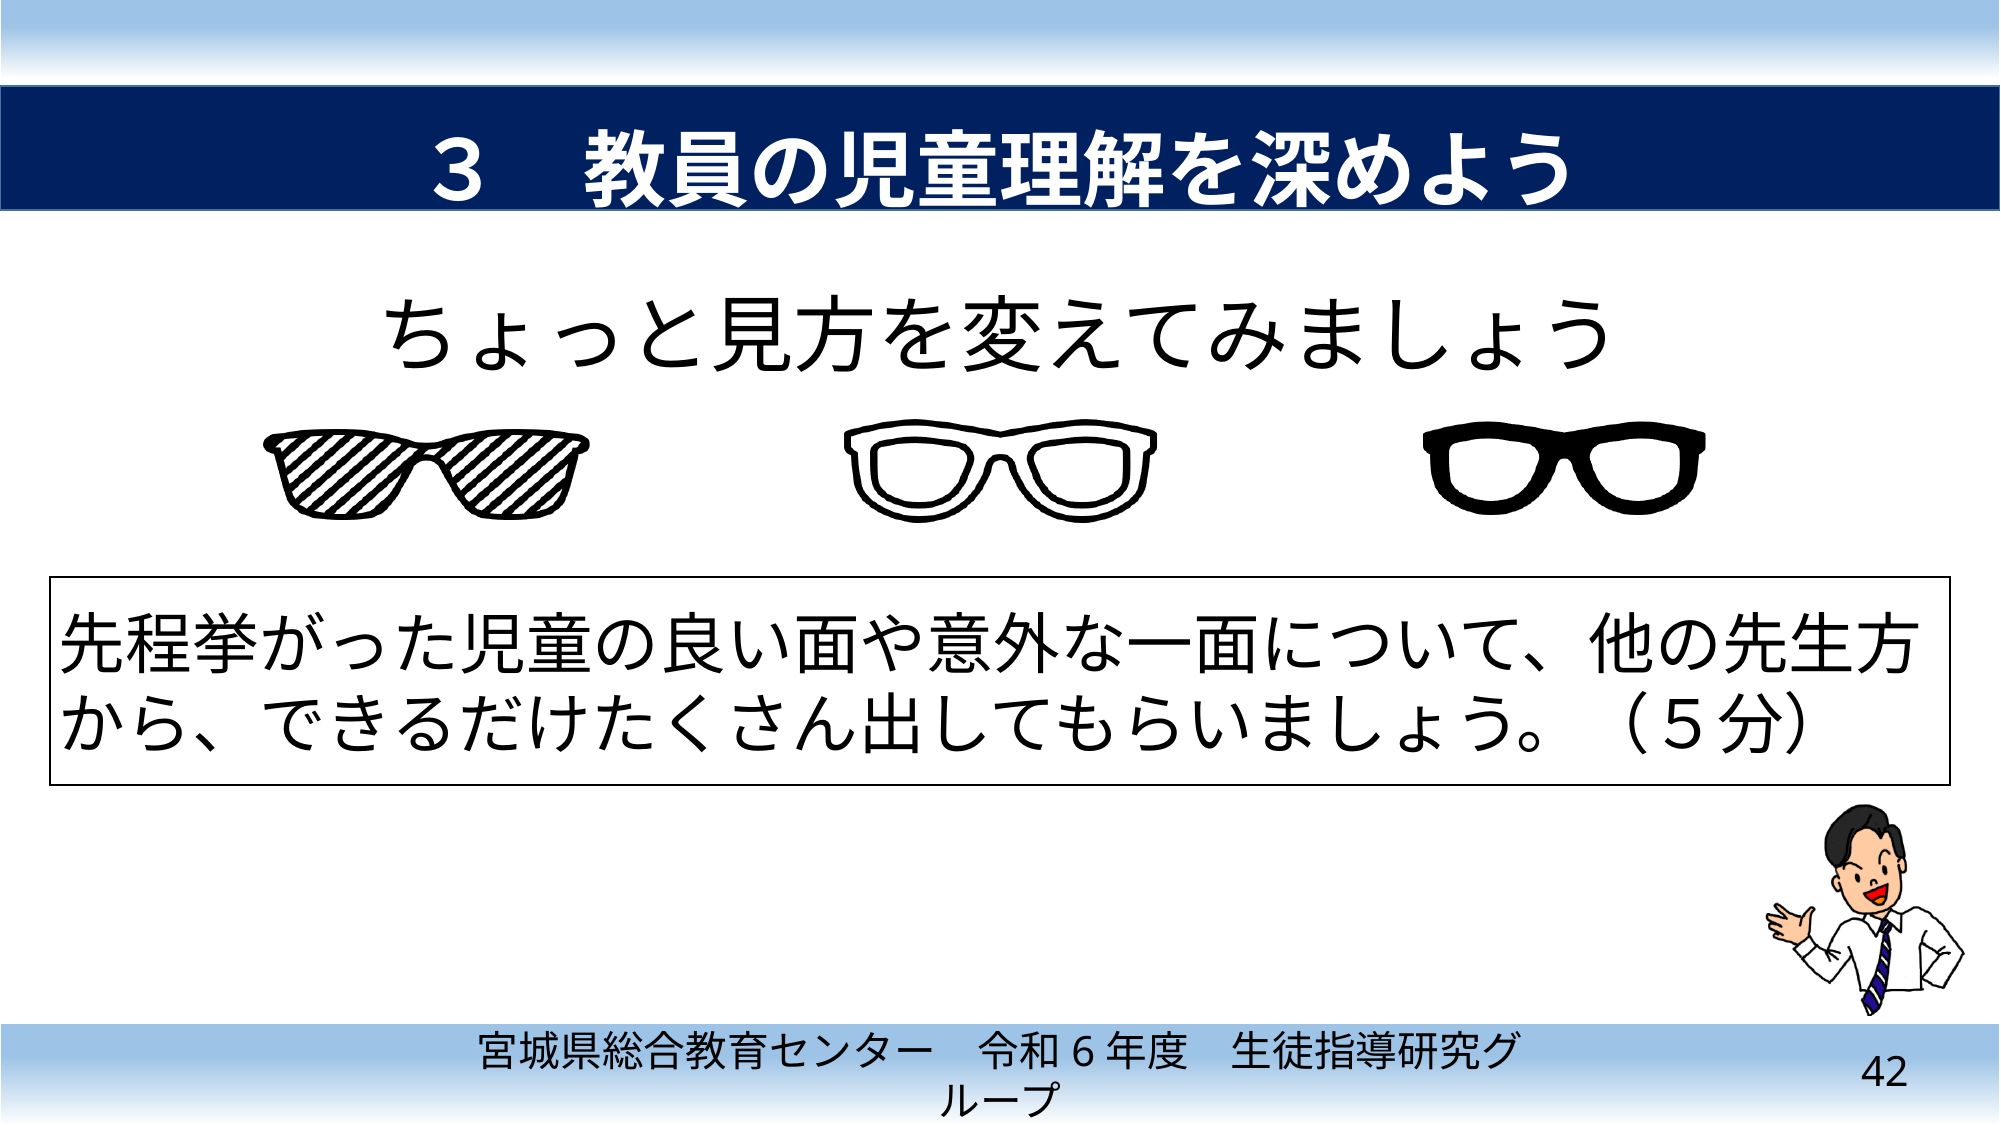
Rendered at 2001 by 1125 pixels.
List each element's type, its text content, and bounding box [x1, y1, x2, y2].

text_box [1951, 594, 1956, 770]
picture [1749, 791, 1992, 1016]
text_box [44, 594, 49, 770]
text_box [1780, 85, 2000, 211]
picture [829, 386, 1171, 541]
picture [1410, 387, 1733, 534]
text_box [49, 576, 1951, 786]
slide_number 41 [1811, 1043, 1925, 1104]
picture [248, 384, 590, 557]
text_box [0, 85, 220, 211]
text_box 宮城県総合教育センター 令和6年度 生徒指導研究グループ [428, 1045, 1572, 1105]
text_box ちょっと見方を変えてみましょう [293, 274, 1707, 390]
text_box ３ 教員の児童理解を深めよう [220, 59, 1780, 224]
